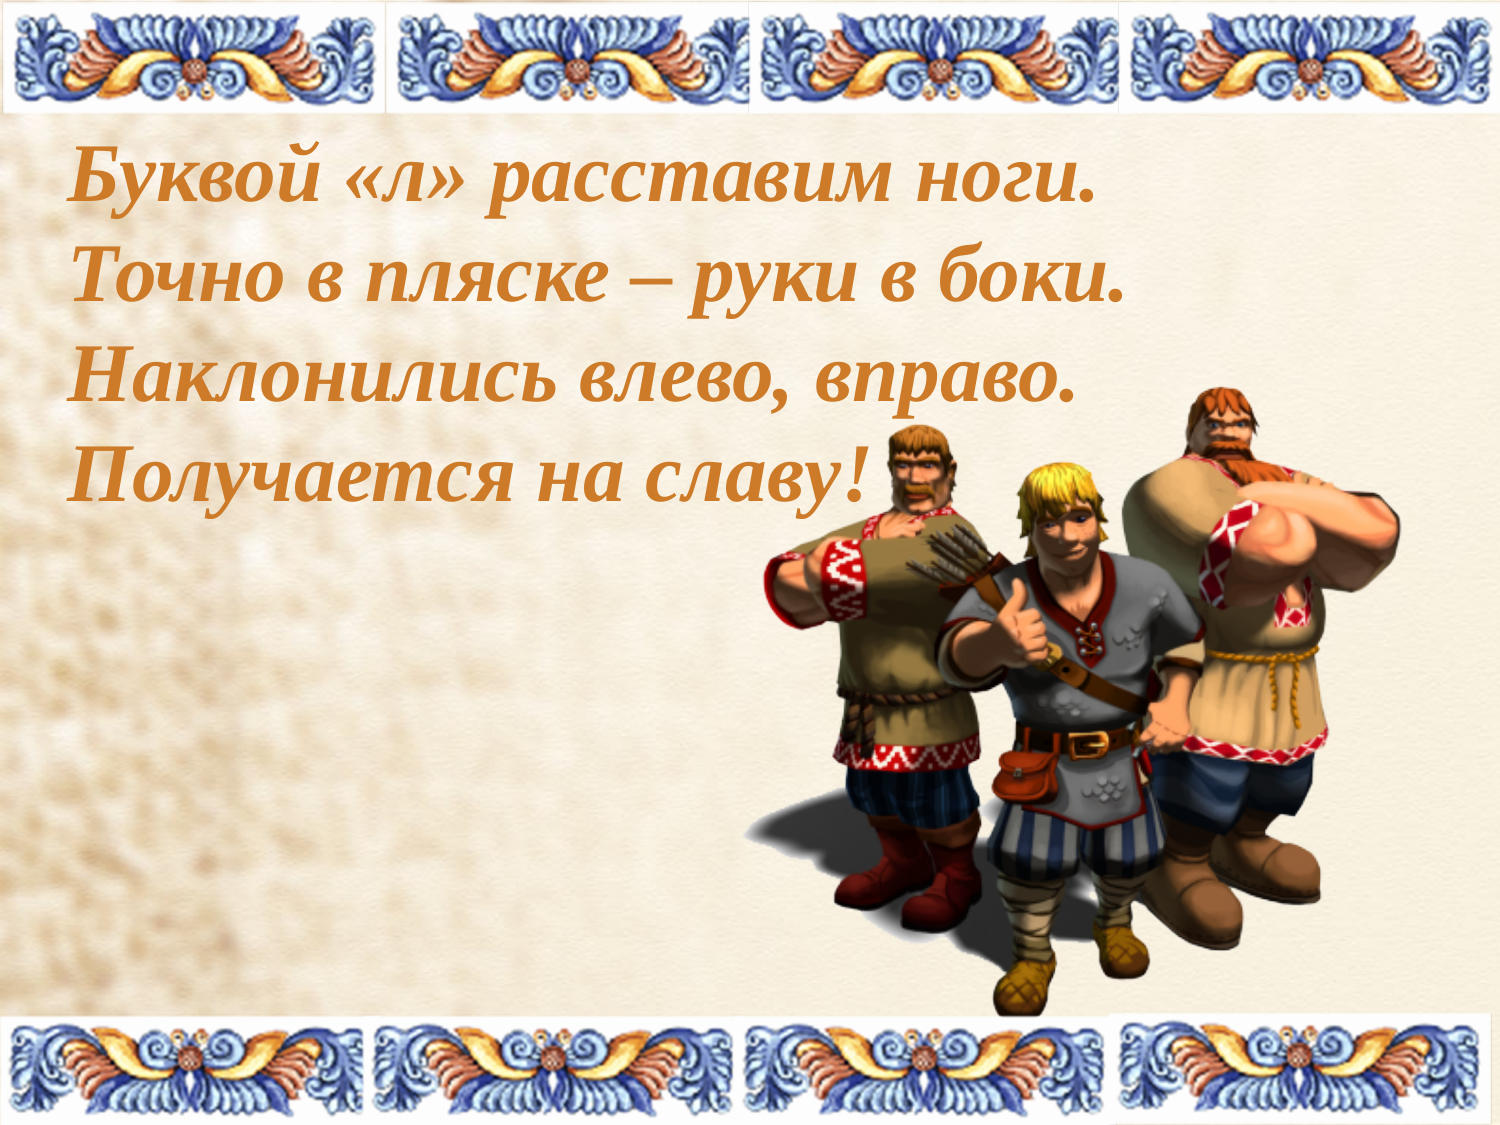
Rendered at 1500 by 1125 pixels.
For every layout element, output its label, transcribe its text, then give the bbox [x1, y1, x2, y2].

picture [0, 0, 1500, 1125]
text_box Буквой «л» расставим ноги. Точно в пляске – руки в боки. Наклонились влево, вправо. Получается на славу! [52, 213, 1294, 526]
